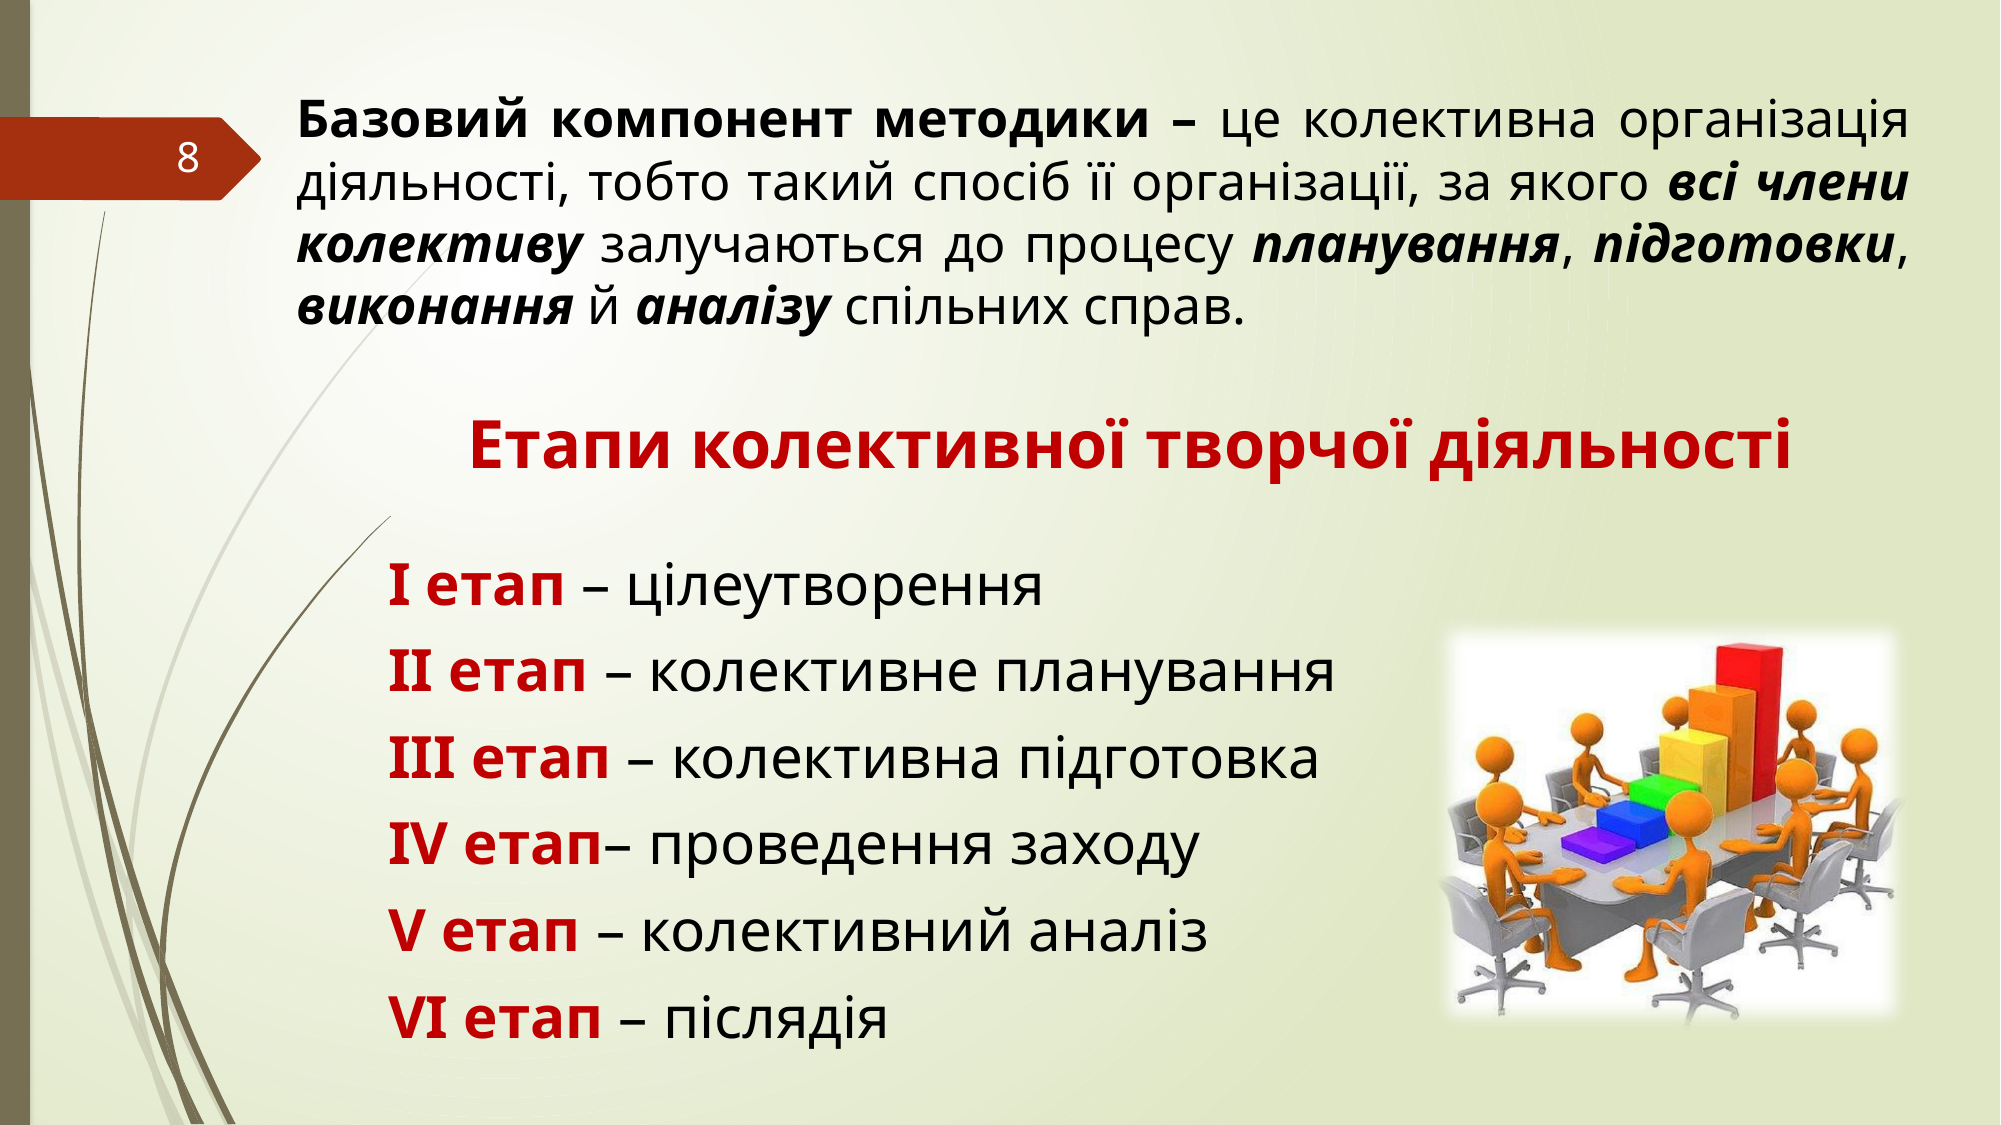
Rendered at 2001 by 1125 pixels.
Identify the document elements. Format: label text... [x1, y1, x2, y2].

slide_number 8 [87, 129, 216, 190]
text_box Базовий компонент методики – це колективна організація діяльності, тобто такий спосіб її організації, за якого всі члени колективу залучаються до процесу планування, підготовки, виконання й аналізу спільних справ. [281, 77, 1925, 343]
text_box Етапи колективної творчої діяльності [452, 394, 1810, 490]
text_box І етап – цілеутворення ІІ етап – колективне планування ІІІ етап – колективна підготовка ІV етап– проведення заходу V етап – колективний аналіз VІ етап – післядія [373, 539, 1452, 1058]
picture [1429, 613, 1913, 1033]
